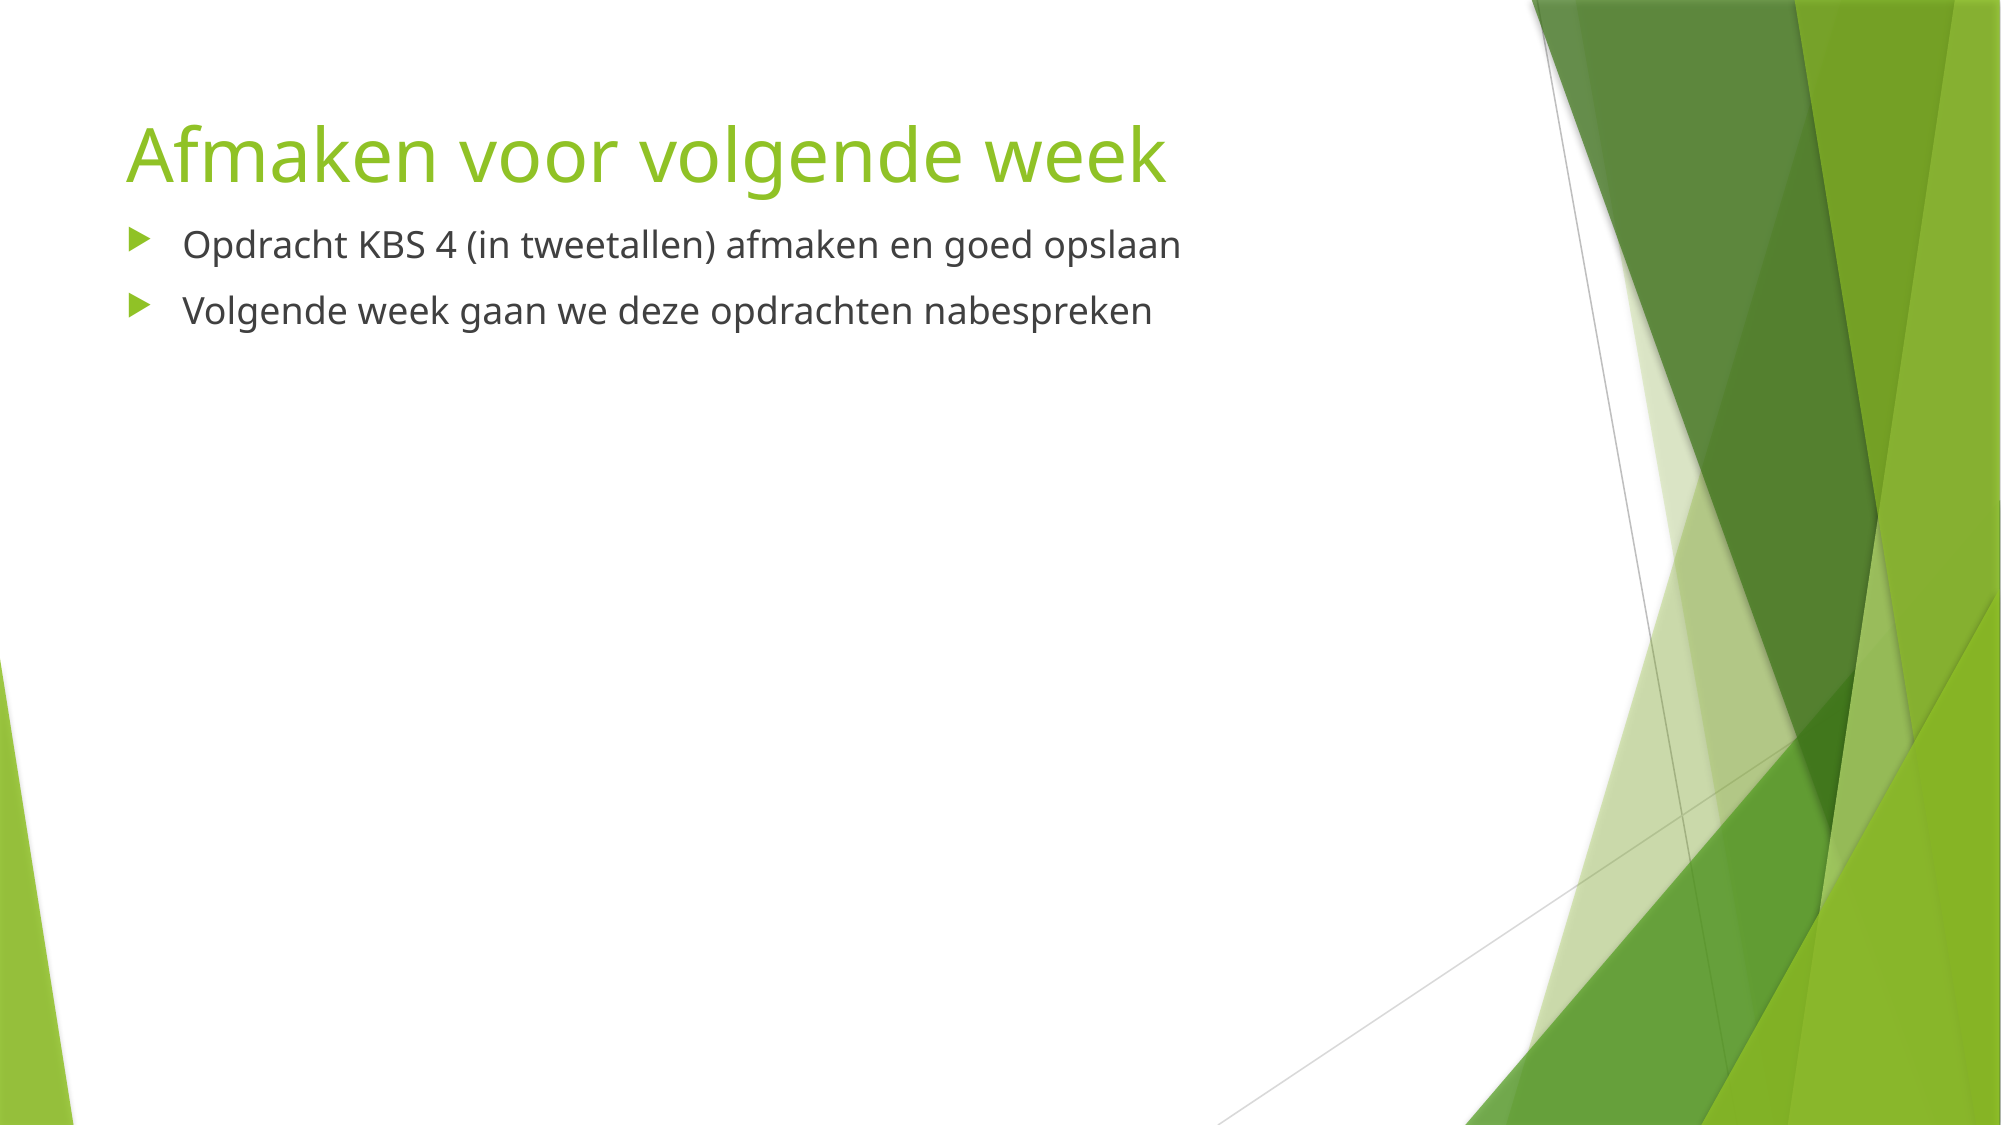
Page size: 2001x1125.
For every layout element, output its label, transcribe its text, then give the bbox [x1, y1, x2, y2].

title Afmaken voor volgende week [111, 99, 1522, 213]
list Opdracht KBS 4 (in tweetallen) afmaken en goed opslaan Volgende week gaan we deze opdrachten nabespreken [111, 213, 1717, 850]
